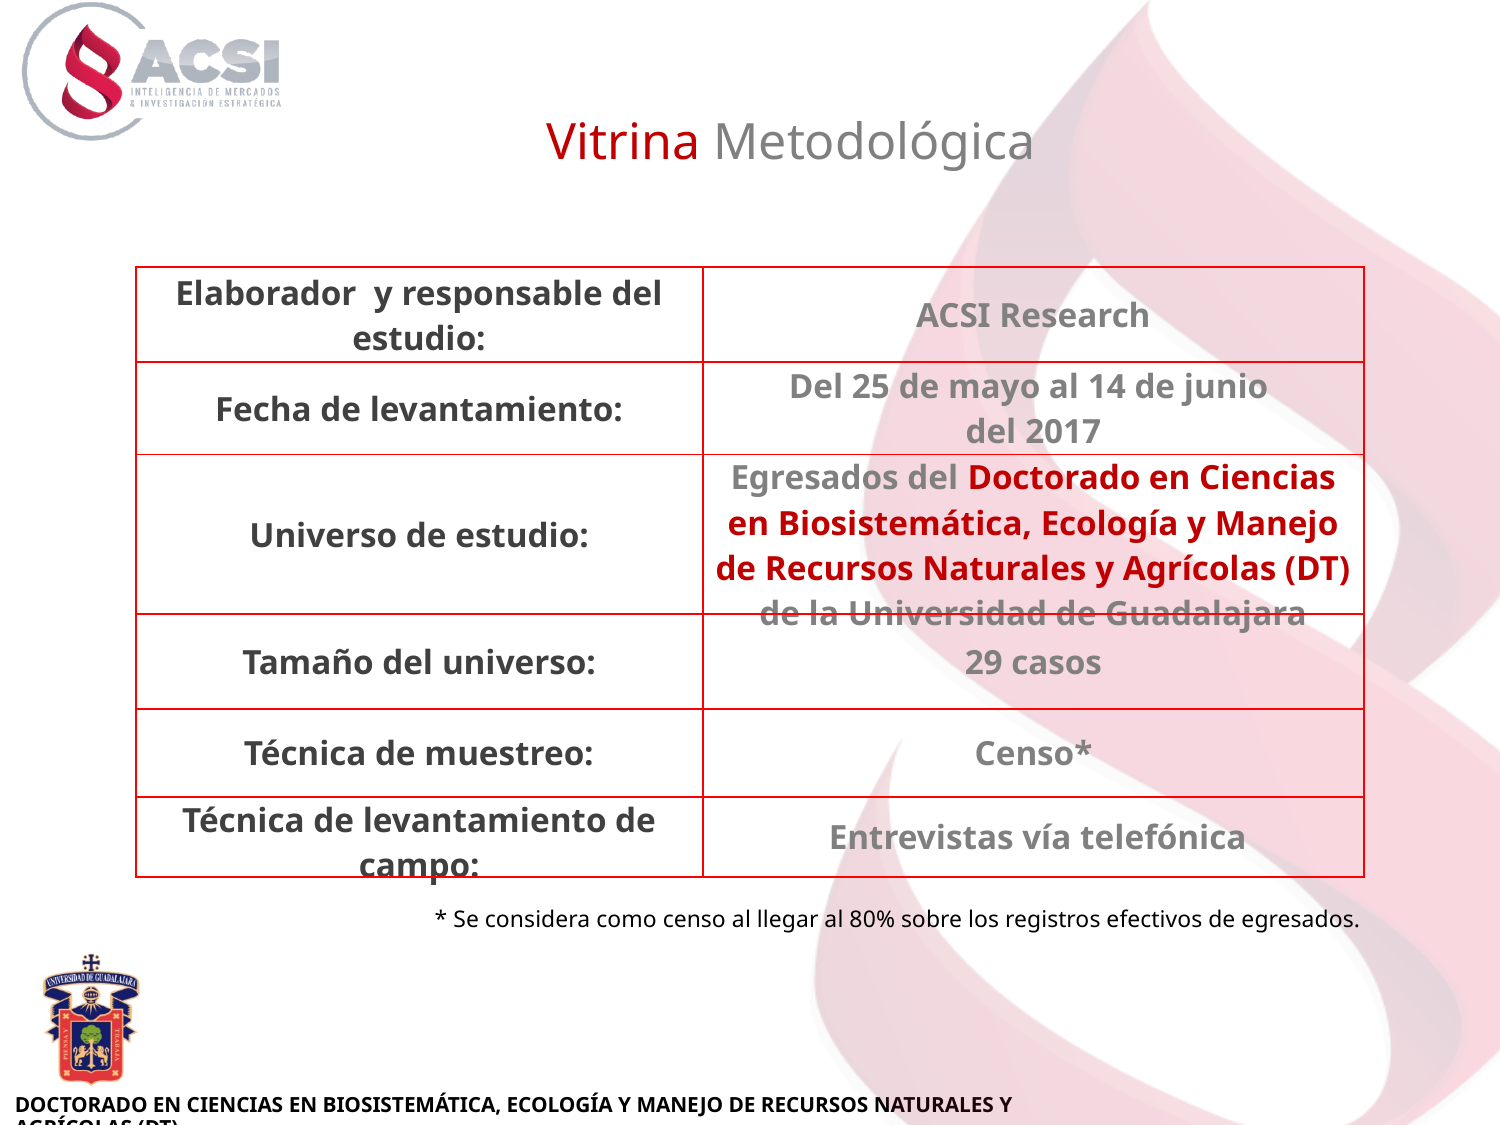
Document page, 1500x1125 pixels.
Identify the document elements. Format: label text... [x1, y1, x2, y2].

table_cell Tamaño del universo: [137, 615, 702, 708]
table_cell Técnica de muestreo: [137, 710, 702, 796]
table_cell Técnica de levantamiento de campo: [137, 798, 702, 876]
table_cell Universo de estudio: [137, 455, 702, 613]
table_cell Entrevistas vía telefónica [704, 798, 1363, 876]
text_box * Se considera como censo al llegar al 80% sobre los registros efectivos de egresados. [360, 899, 1376, 940]
table_cell 29 casos [704, 615, 1363, 708]
table_cell Censo* [704, 710, 1363, 796]
table_cell Fecha de levantamiento: [137, 363, 702, 454]
text_box Vitrina Metodológica [41, 101, 1500, 177]
picture [10, 0, 292, 45]
table_cell Del 25 de mayo al 14 de junio del 2017 [704, 363, 1363, 454]
picture [41, 952, 141, 1088]
table_header ACSI Research [704, 268, 1363, 361]
table_header Elaborador y responsable del estudio: [137, 268, 702, 361]
text_box [0, 45, 1350, 233]
table_cell Egresados del Doctorado en Ciencias en Biosistemática, Ecología y Manejo de Recursos Naturales y Agrícolas (DT) de la Universidad de Guadalajara [704, 455, 1363, 613]
